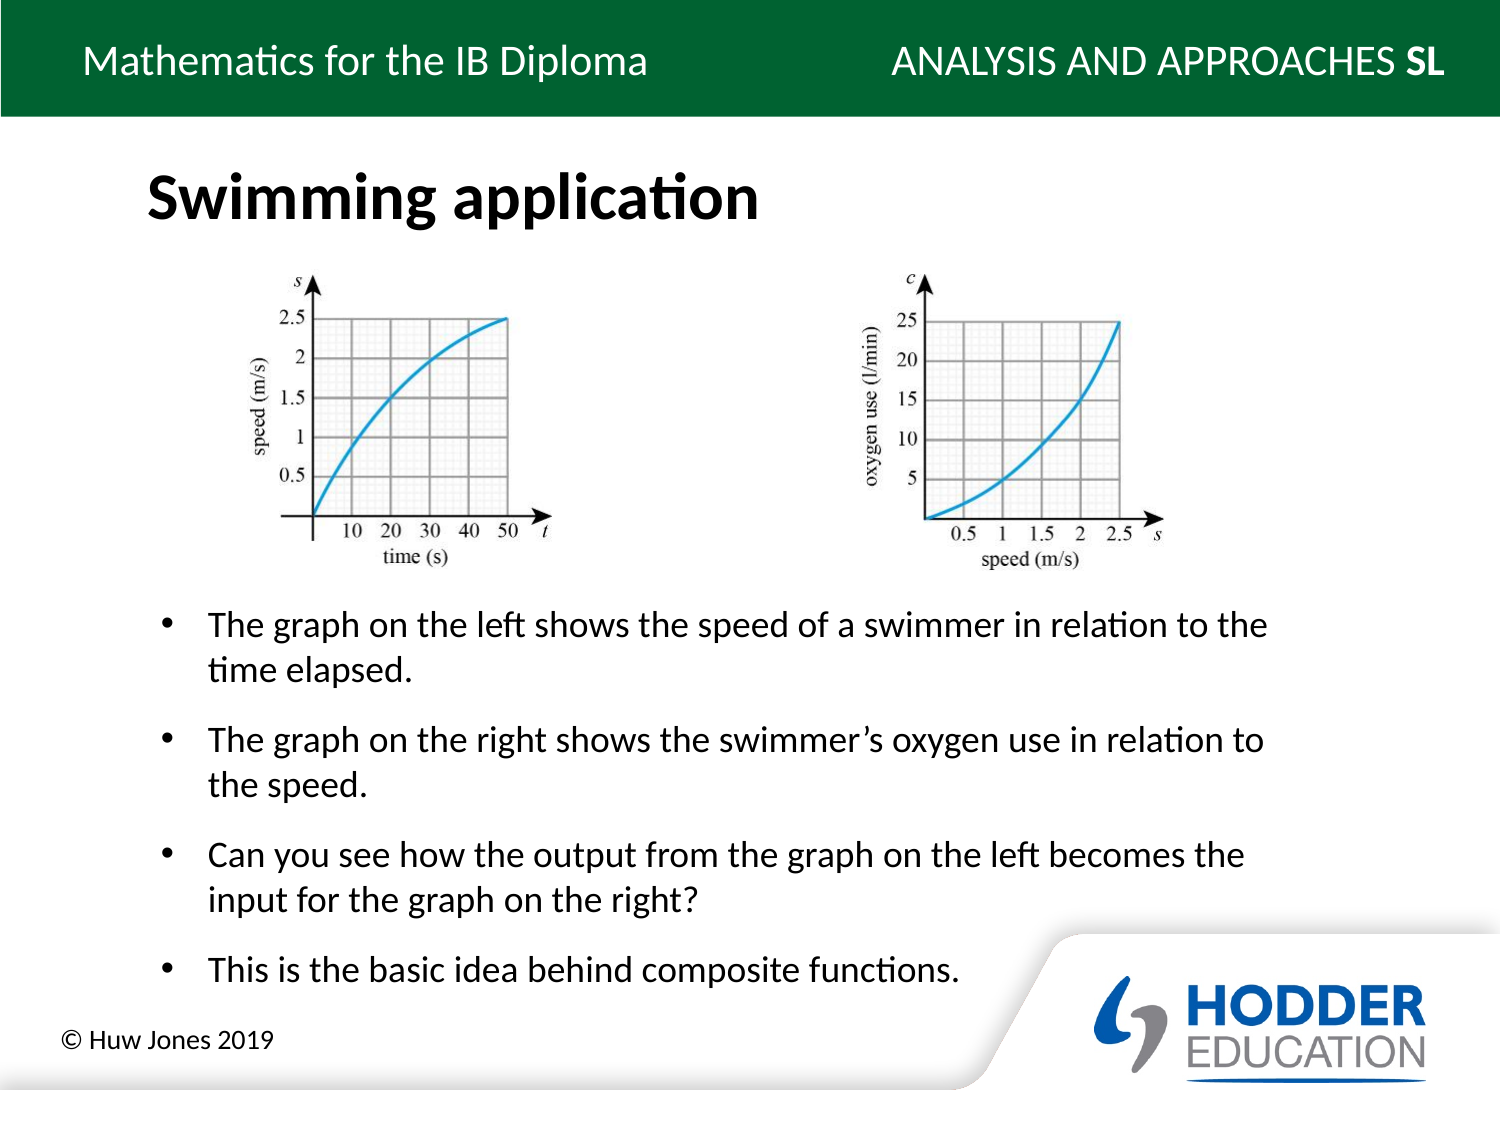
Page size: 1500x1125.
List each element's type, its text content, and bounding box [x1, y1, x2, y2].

picture [247, 269, 552, 569]
picture [859, 266, 1164, 572]
text_box Swimming application [147, 152, 1272, 233]
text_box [0, 898, 1500, 1125]
text_box Mathematics for the IB Diploma ANALYSIS AND APPROACHES SL [0, 0, 1500, 118]
text_box The graph on the left shows the speed of a swimmer in relation to the time elapsed. The graph on the right shows the swimmer’s oxygen use in relation to the speed. Can you see how the output from the graph on the left becomes the input for the graph on the right? This is the basic idea behind composite functions. [160, 600, 1323, 898]
